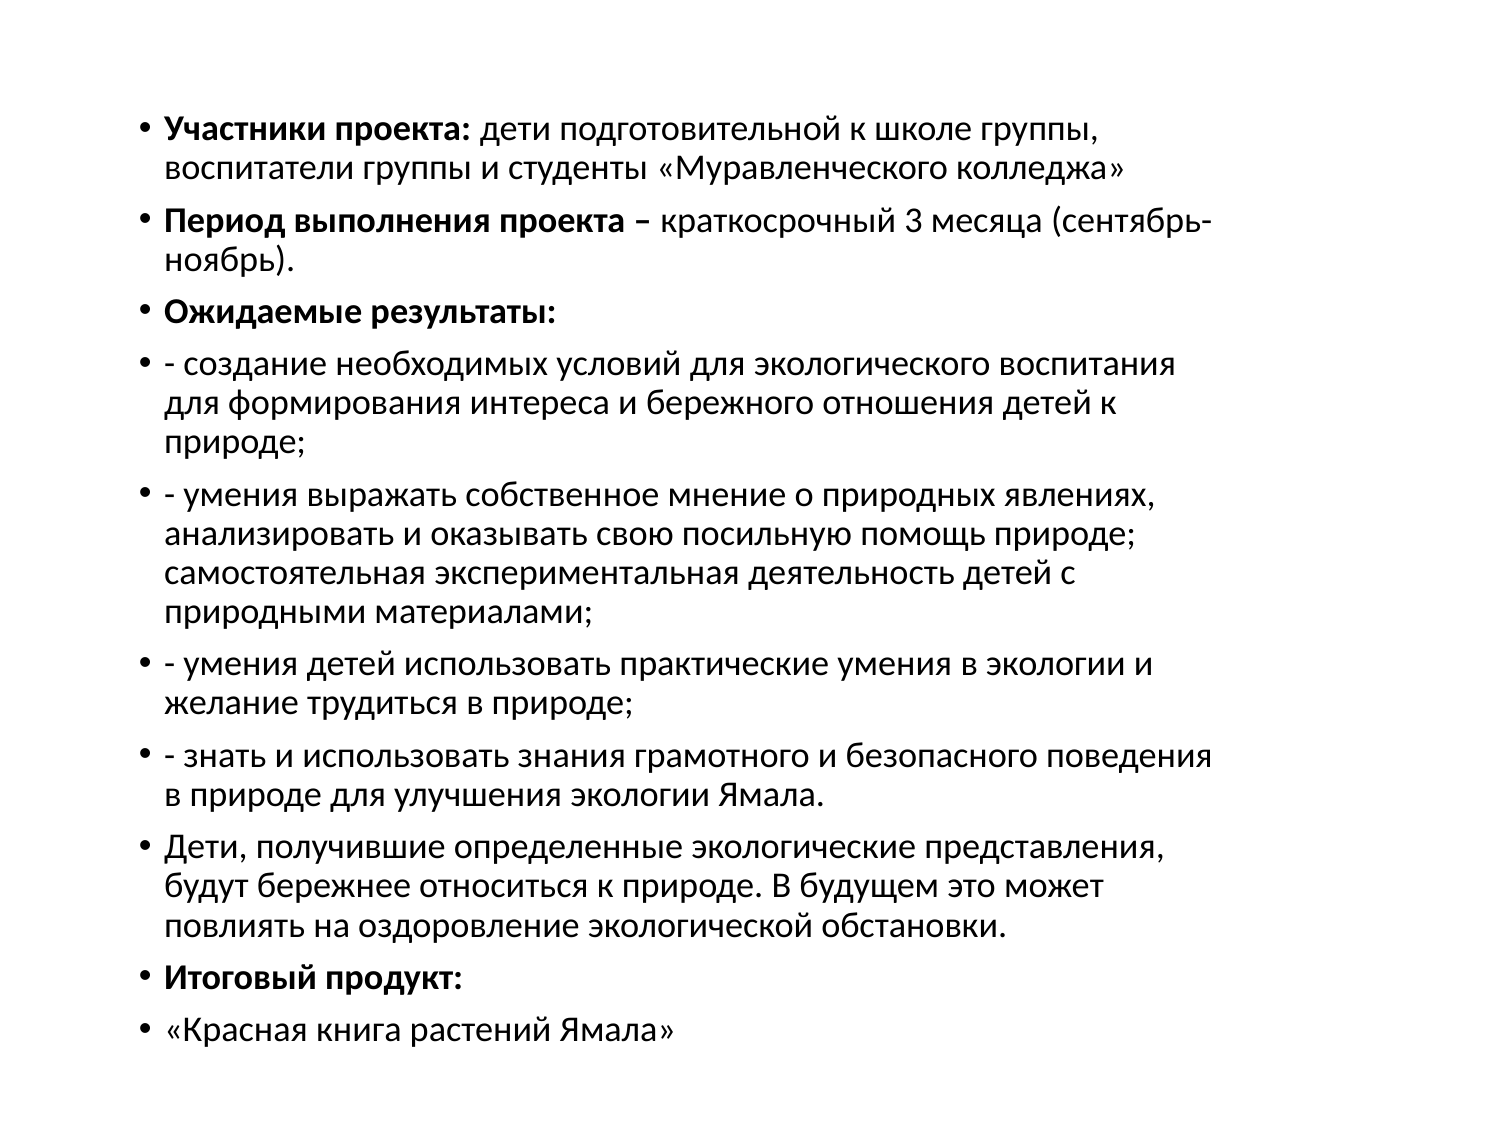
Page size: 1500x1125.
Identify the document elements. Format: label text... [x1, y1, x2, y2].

list Участники проекта: дети подготовительной к школе группы, воспитатели группы и студенты «Муравленческого колледжа» Период выполнения проекта – краткосрочный 3 месяца (сентябрь- ноябрь). Ожидаемые результаты: - создание необходимых условий для экологического воспитания для формирования интереса и бережного отношения детей к природе; - умения выражать собственное мнение о природных явлениях, анализировать и оказывать свою посильную помощь природе; самостоятельная экспериментальная деятельность детей с природными материалами; - умения детей использовать практические умения в экологии и желание трудиться в природе; - знать и использовать знания грамотного и безопасного поведения в природе для улучшения экологии Ямала. Дети, получившие определенные экологические представления, будут бережнее относиться к природе. В будущем это может повлиять на оздоровление экологической обстановки. Итоговый продукт: «Красная книга растений Ямала» [123, 101, 1236, 1059]
